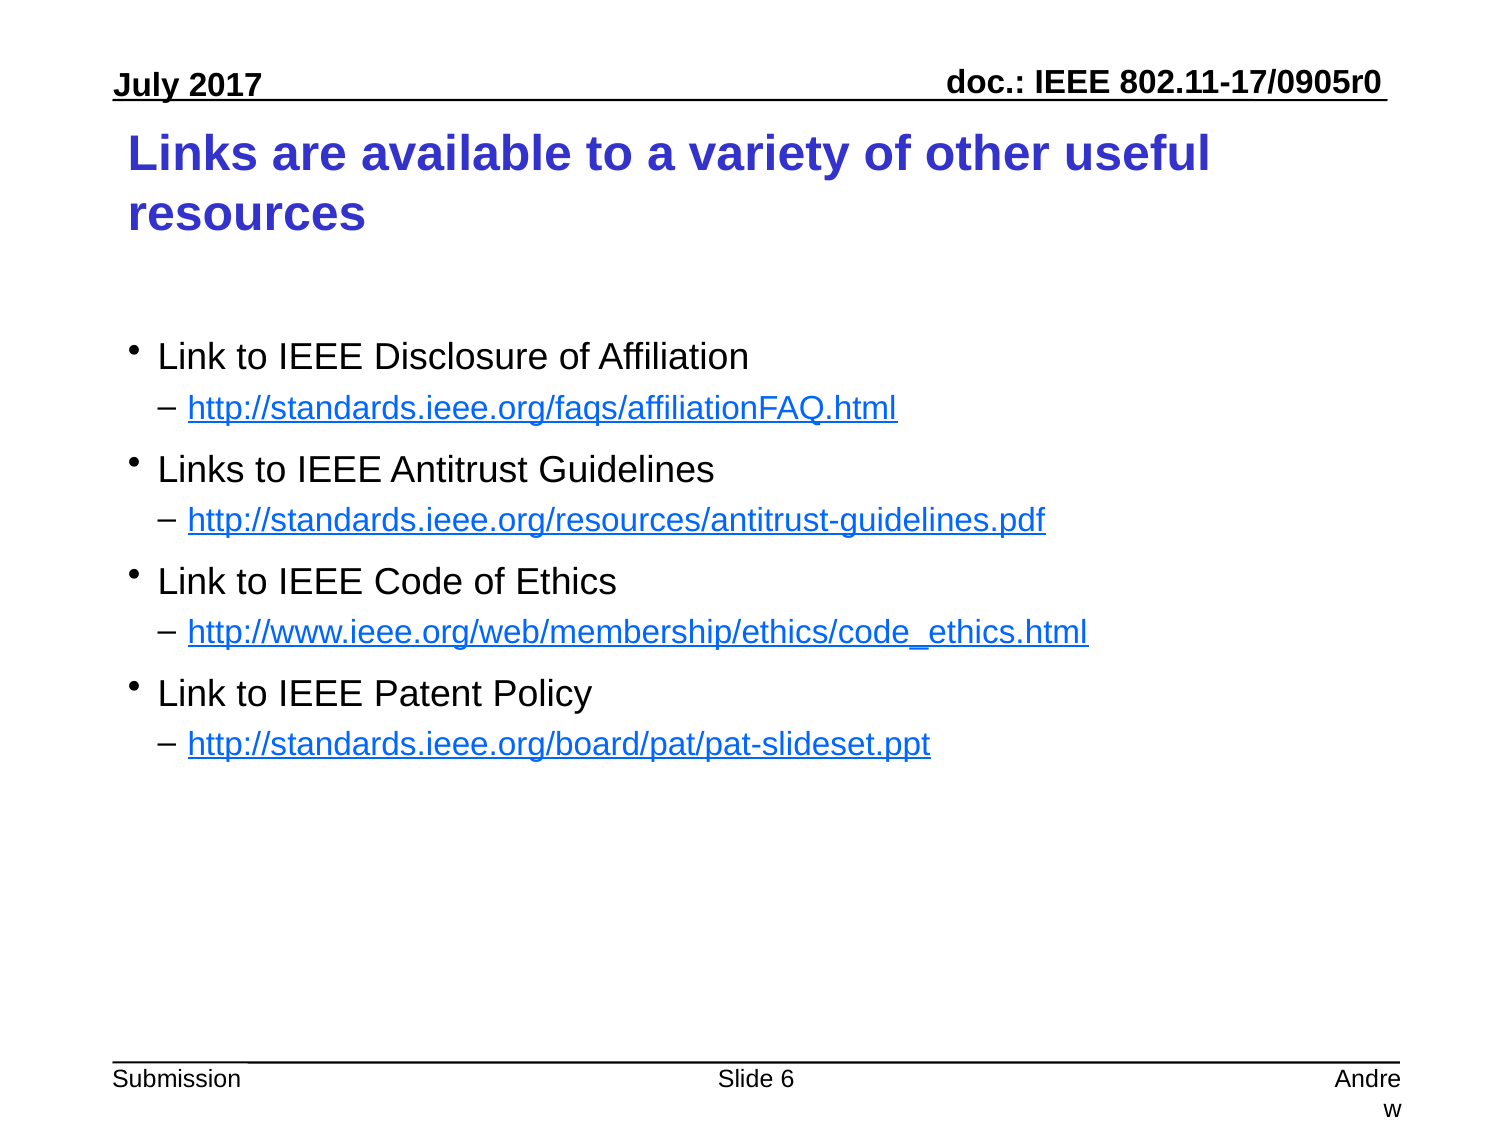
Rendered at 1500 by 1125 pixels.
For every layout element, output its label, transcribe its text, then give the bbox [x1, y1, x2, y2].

slide_number Slide 6 [709, 1061, 803, 1093]
footer Andrew Myles, Cisco [1320, 1061, 1402, 1093]
list Link to IEEE Disclosure of Affiliation http://standards.ieee.org/faqs/affiliationFAQ.html Links to IEEE Antitrust Guidelines http://standards.ieee.org/resources/antitrust-guidelines.pdf Link to IEEE Code of Ethics http://www.ieee.org/web/membership/ethics/code_ethics.html Link to IEEE Patent Policy http://standards.ieee.org/board/pat/pat-slideset.ppt [112, 324, 1388, 1000]
title Links are available to a variety of other useful resources [112, 112, 1388, 288]
